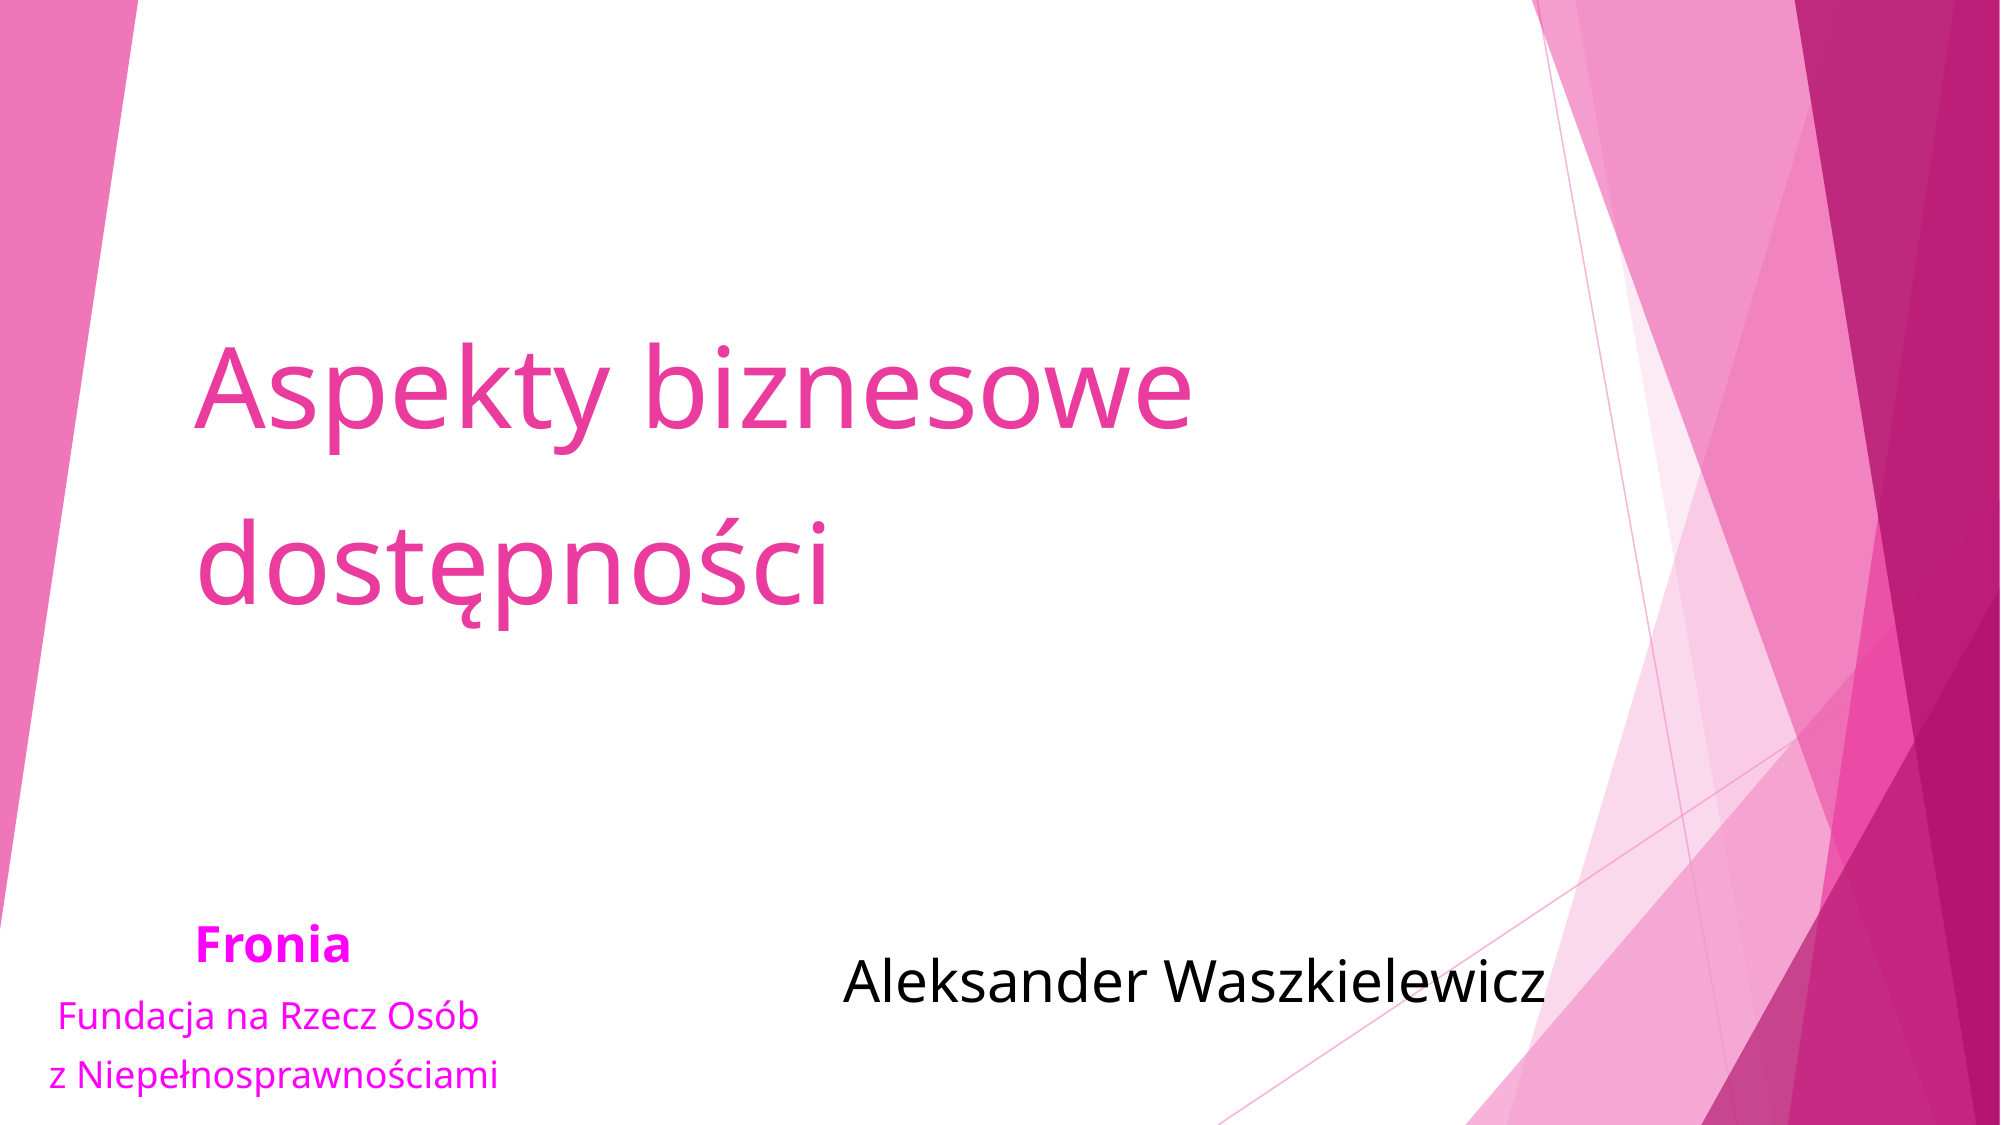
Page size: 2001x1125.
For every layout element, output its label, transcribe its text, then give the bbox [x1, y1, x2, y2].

subtitle [247, 911, 1522, 1092]
title Aspekty biznesowe dostępności [179, 364, 1635, 635]
text_box Aleksander Waszkielewicz [1522, 915, 1693, 1022]
